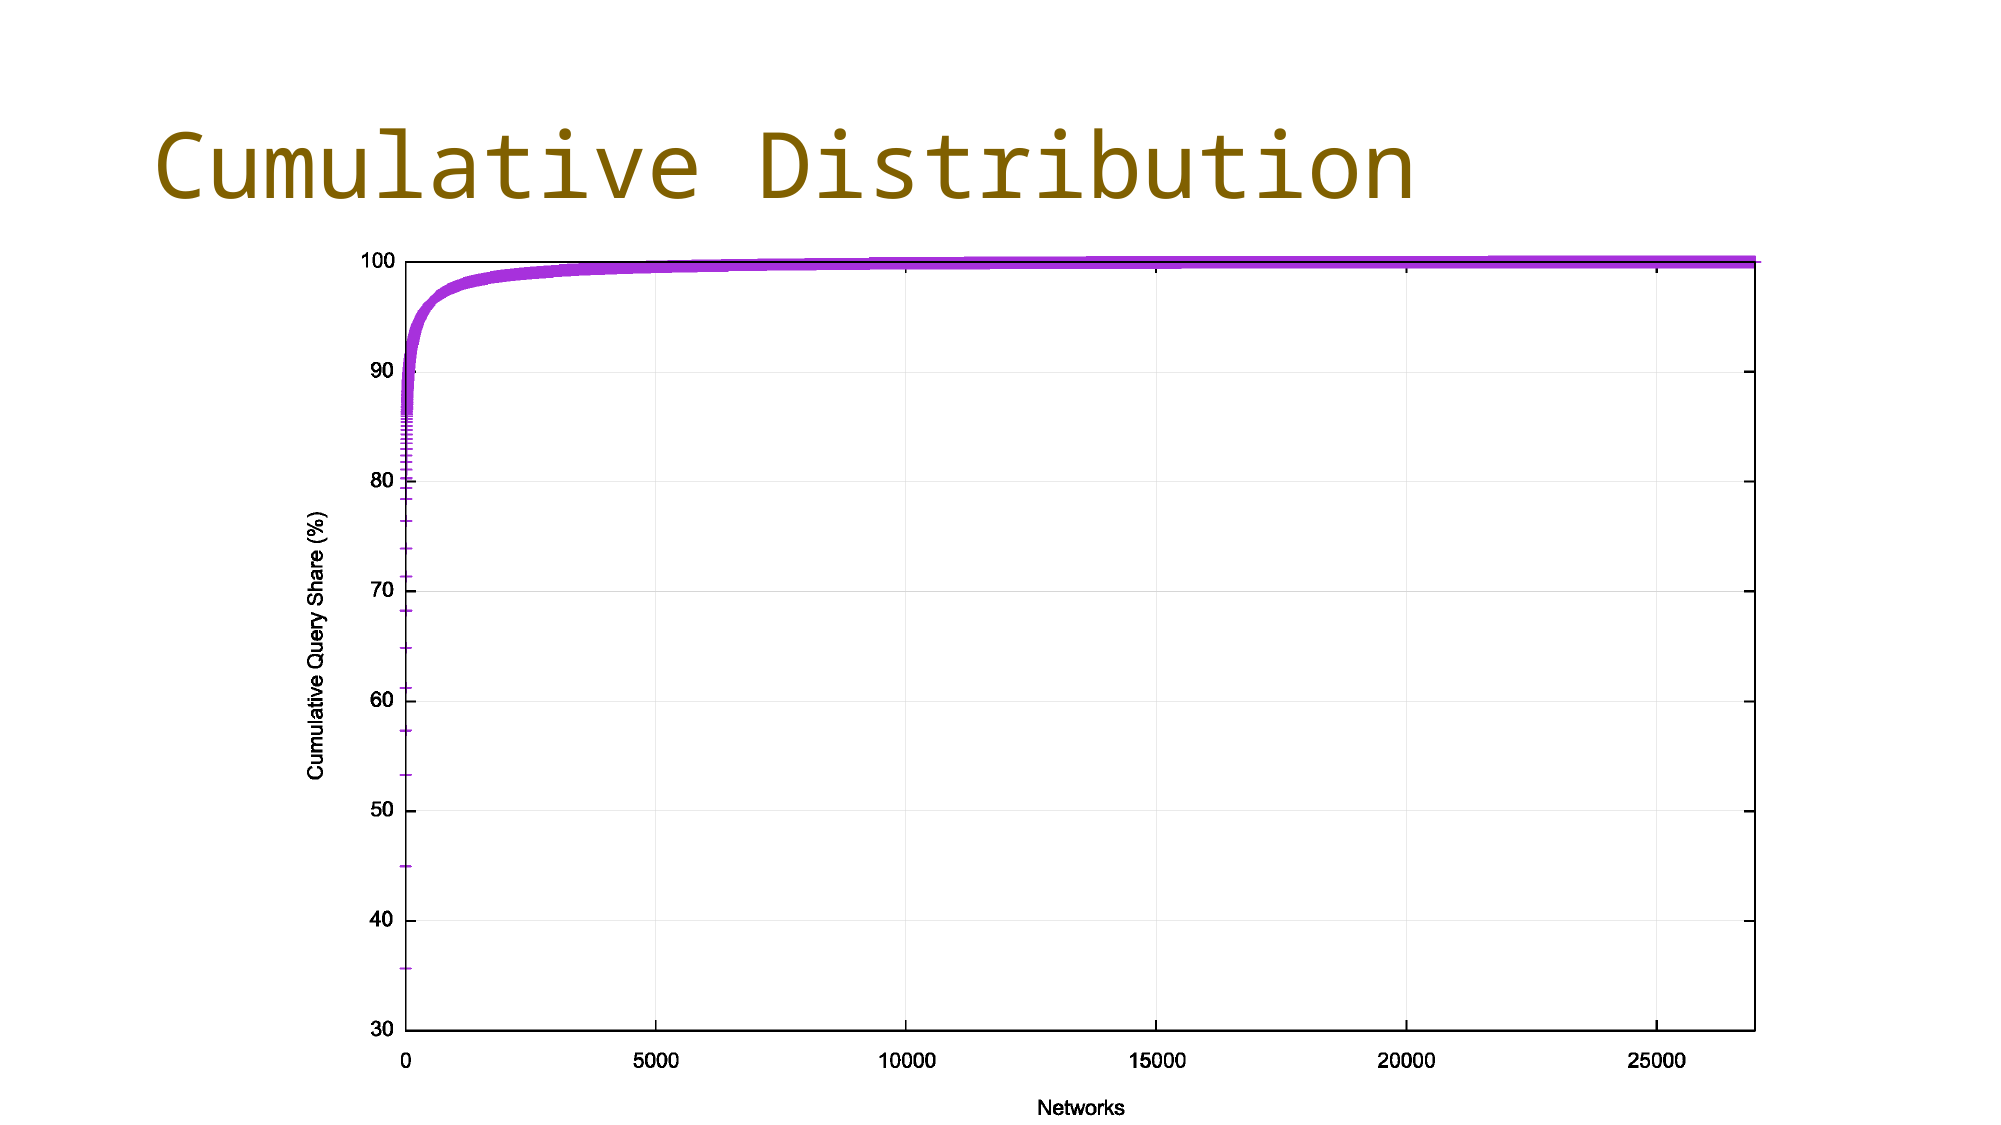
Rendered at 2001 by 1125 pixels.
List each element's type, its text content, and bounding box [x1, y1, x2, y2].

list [291, 231, 1792, 1125]
title Cumulative Distribution [137, 59, 1863, 278]
